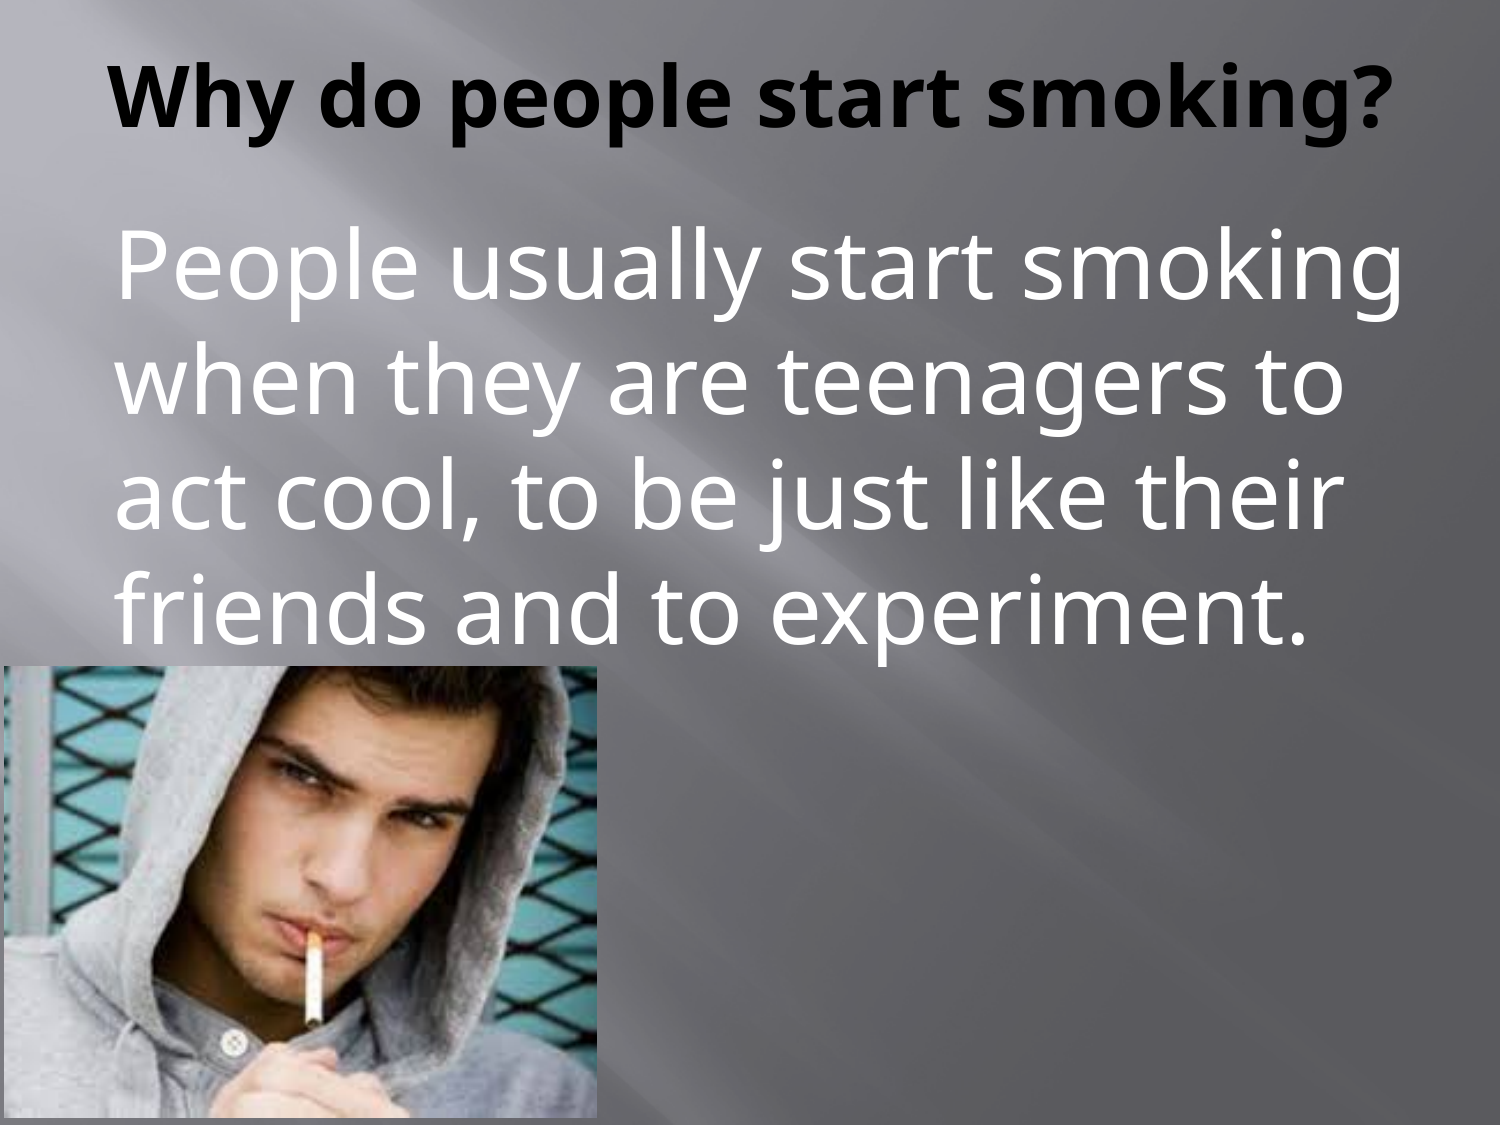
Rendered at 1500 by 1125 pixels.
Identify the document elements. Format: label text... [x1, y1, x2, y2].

picture [4, 665, 597, 1118]
list People usually start smoking when they are teenagers to act cool, to be just like their friends and to experiment. [76, 196, 1427, 939]
title Why do people start smoking? [76, 0, 1427, 188]
